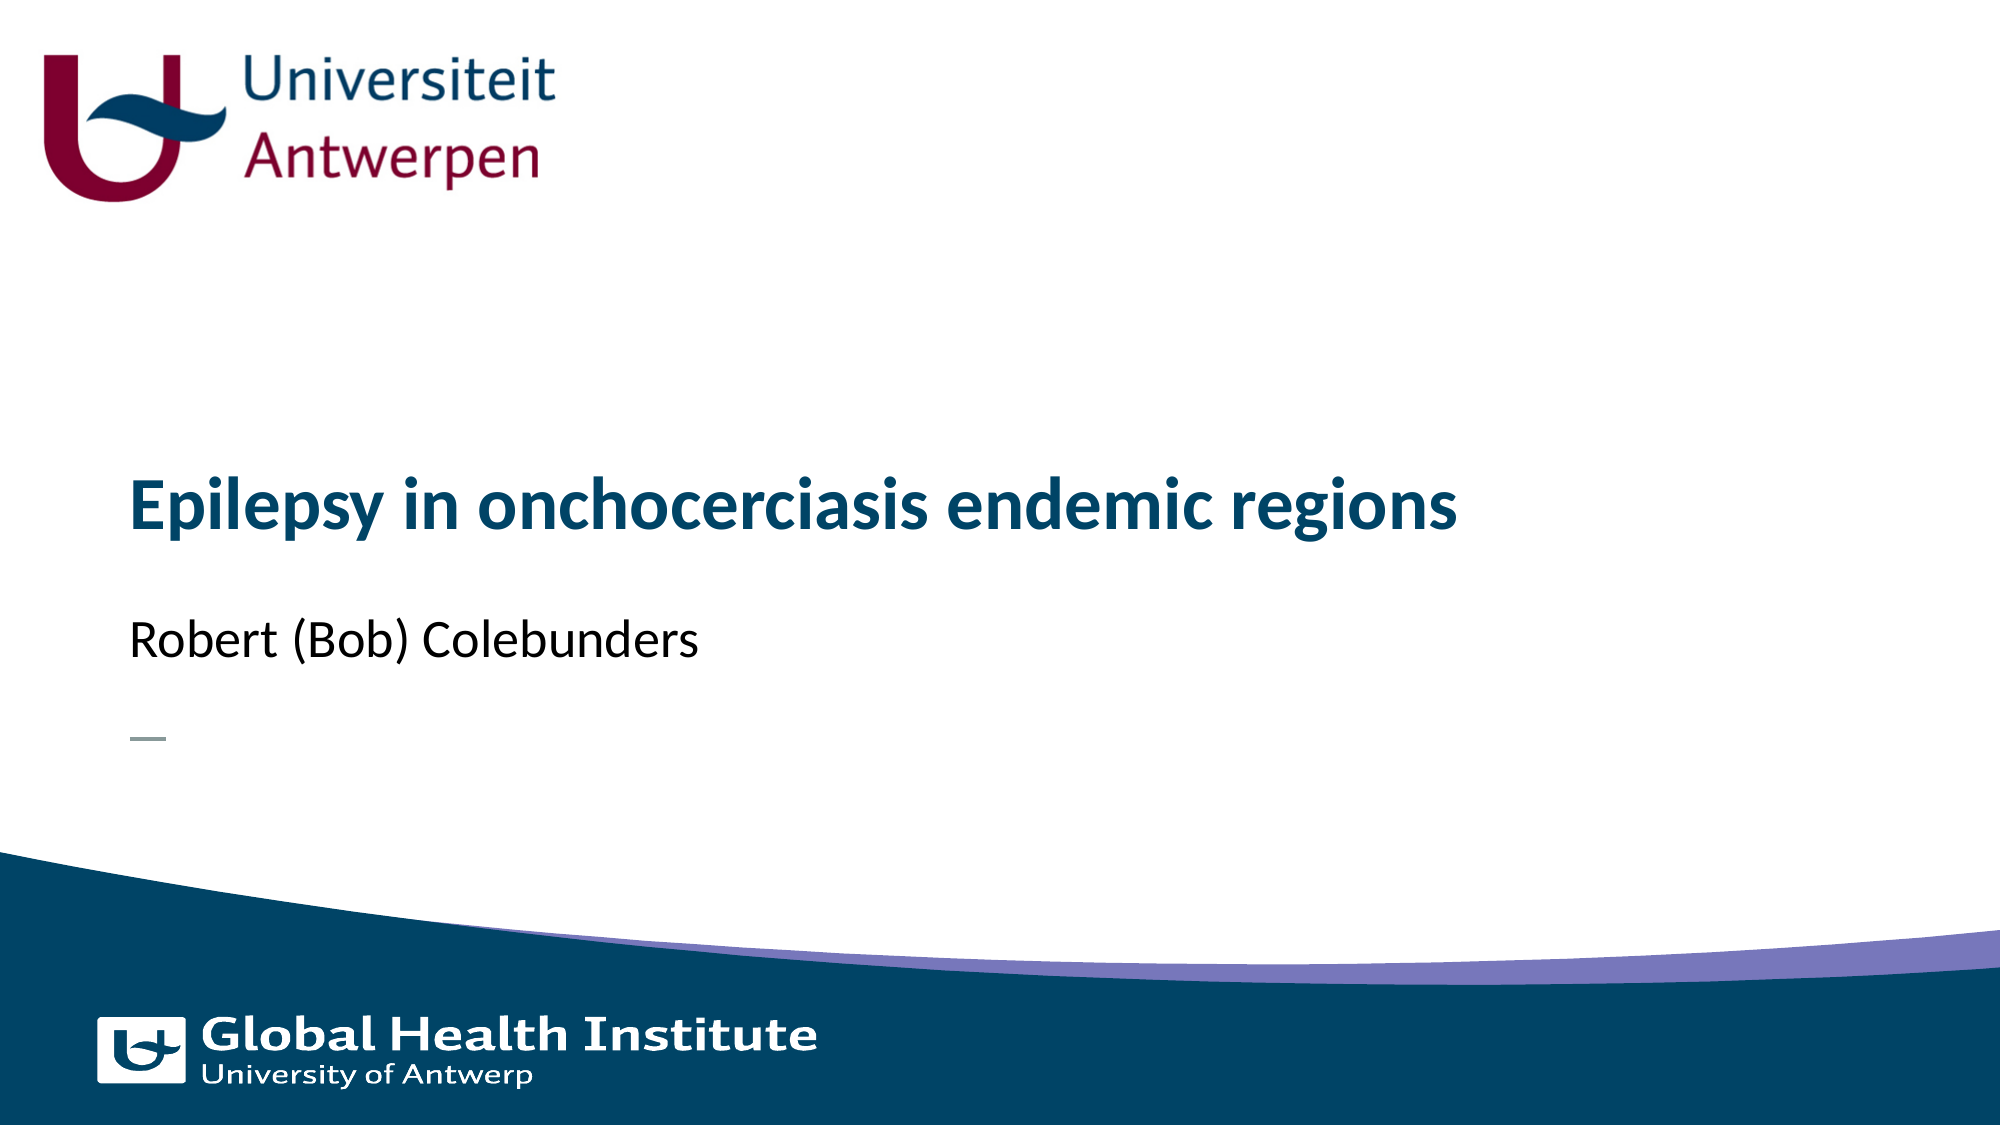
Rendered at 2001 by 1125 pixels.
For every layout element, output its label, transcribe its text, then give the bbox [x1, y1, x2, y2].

title Epilepsy in onchocerciasis endemic regions [118, 196, 1882, 551]
subtitle Robert (Bob) Colebunders [118, 597, 1882, 870]
picture [31, 42, 569, 215]
